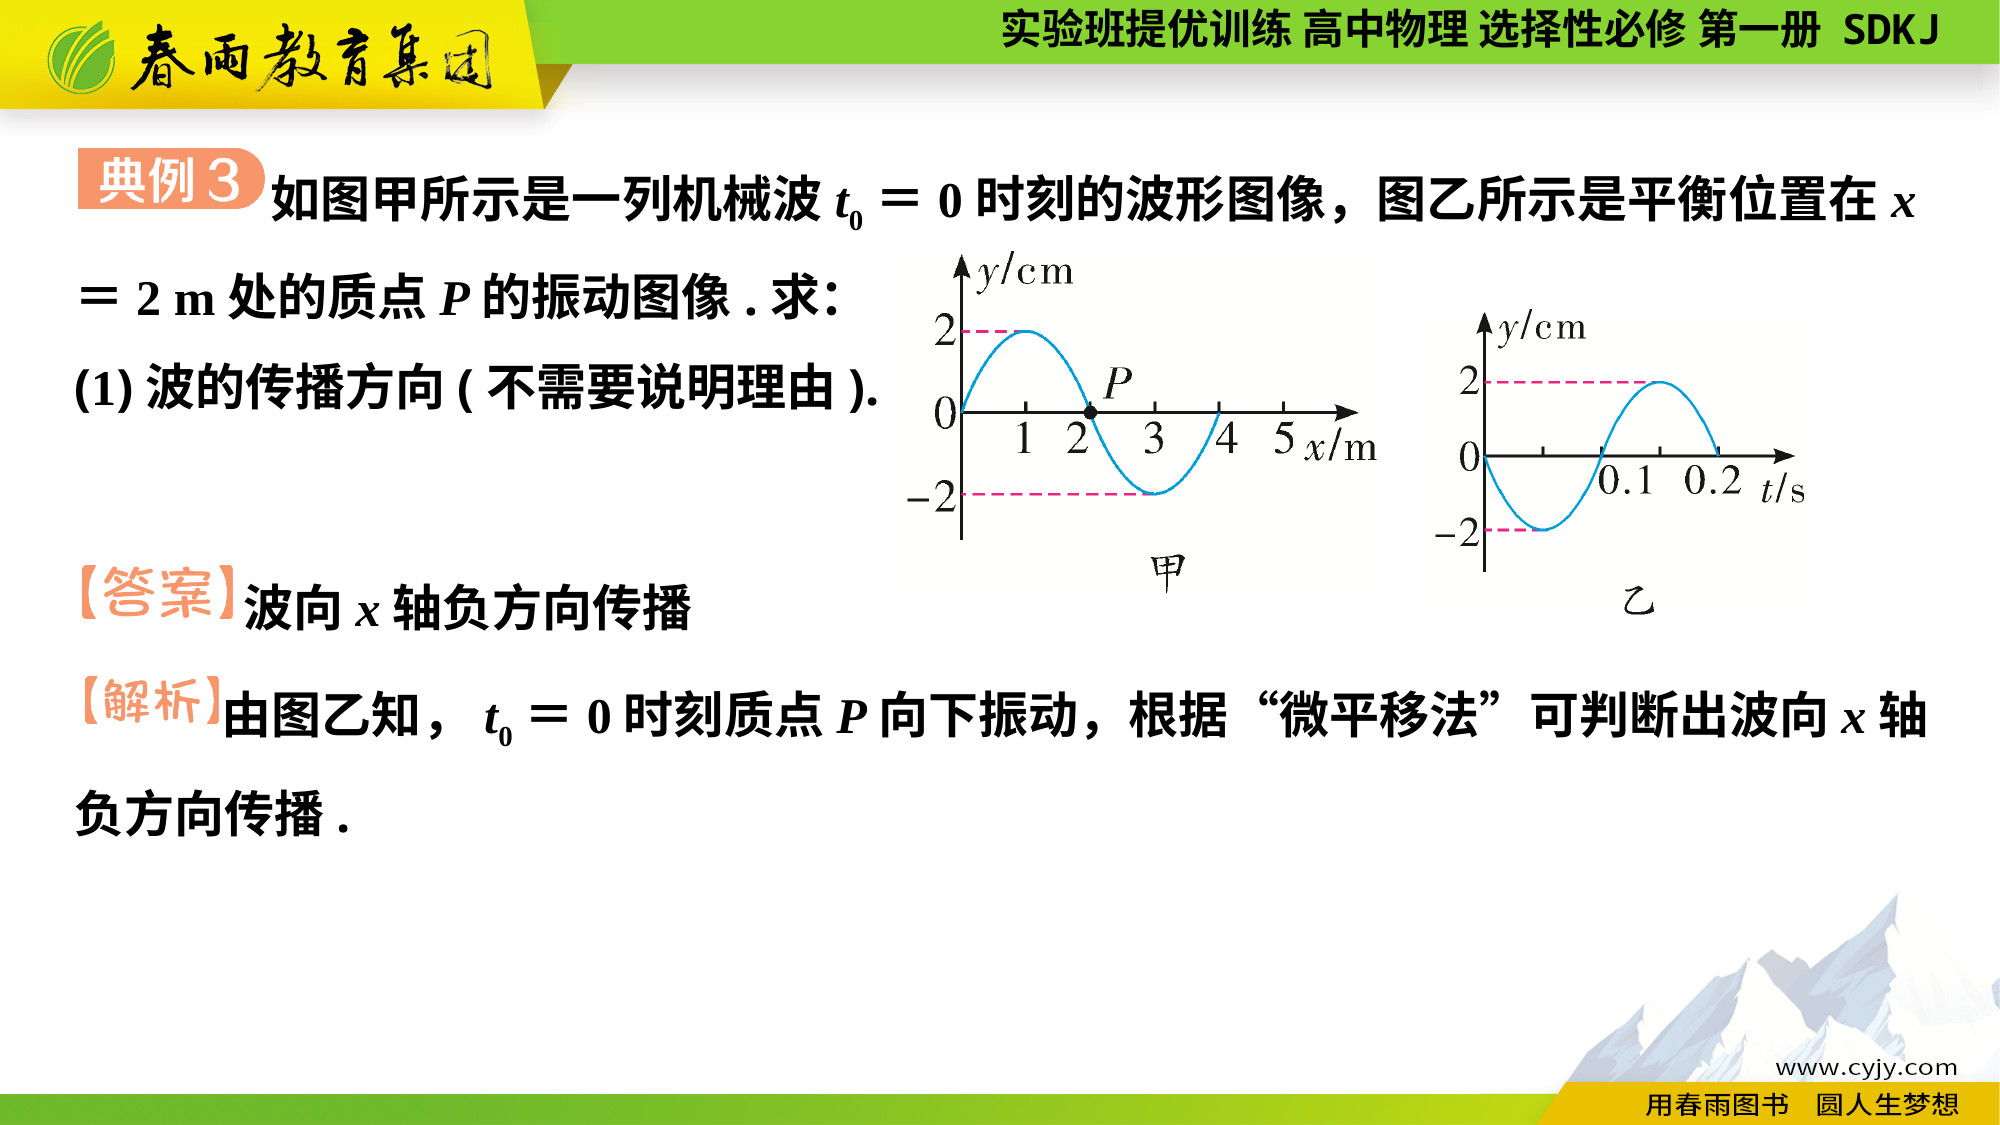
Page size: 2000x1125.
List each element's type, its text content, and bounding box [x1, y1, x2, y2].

list 如图甲所示是一列机械波t0＝0时刻的波形图像，图乙所示是平衡位置在x＝2 m处的质点P的振动图像.求： (1)波的传播方向(不需要说明理由). [59, 125, 1944, 414]
text_box 波向x轴负方向传播 [59, 538, 1944, 642]
picture [0, 0, 2000, 1125]
text_box 由图乙知，t0＝0时刻质点P向下振动，根据“微平移法”可判断出波向x轴负方向传播. [59, 642, 1944, 850]
